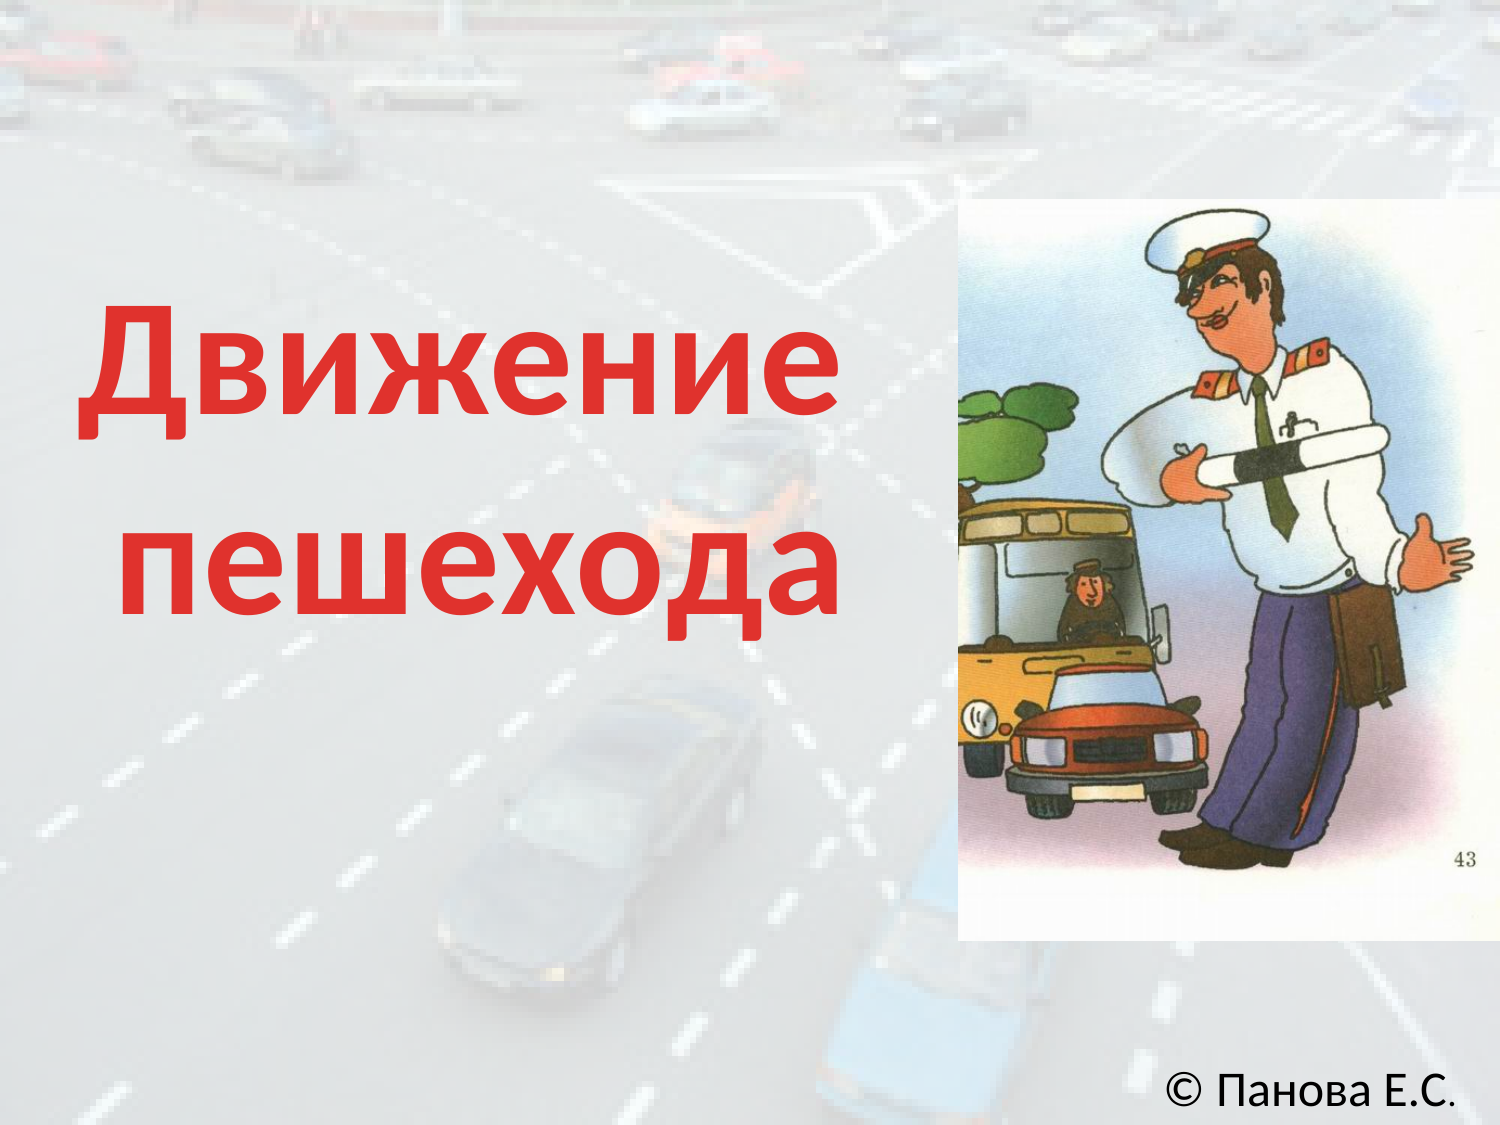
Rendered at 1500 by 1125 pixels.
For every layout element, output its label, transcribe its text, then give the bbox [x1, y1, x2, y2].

picture [958, 198, 1500, 941]
text_box © Панова Е.С. [1148, 1049, 1500, 1124]
text_box Движение пешехода [0, 105, 1172, 656]
